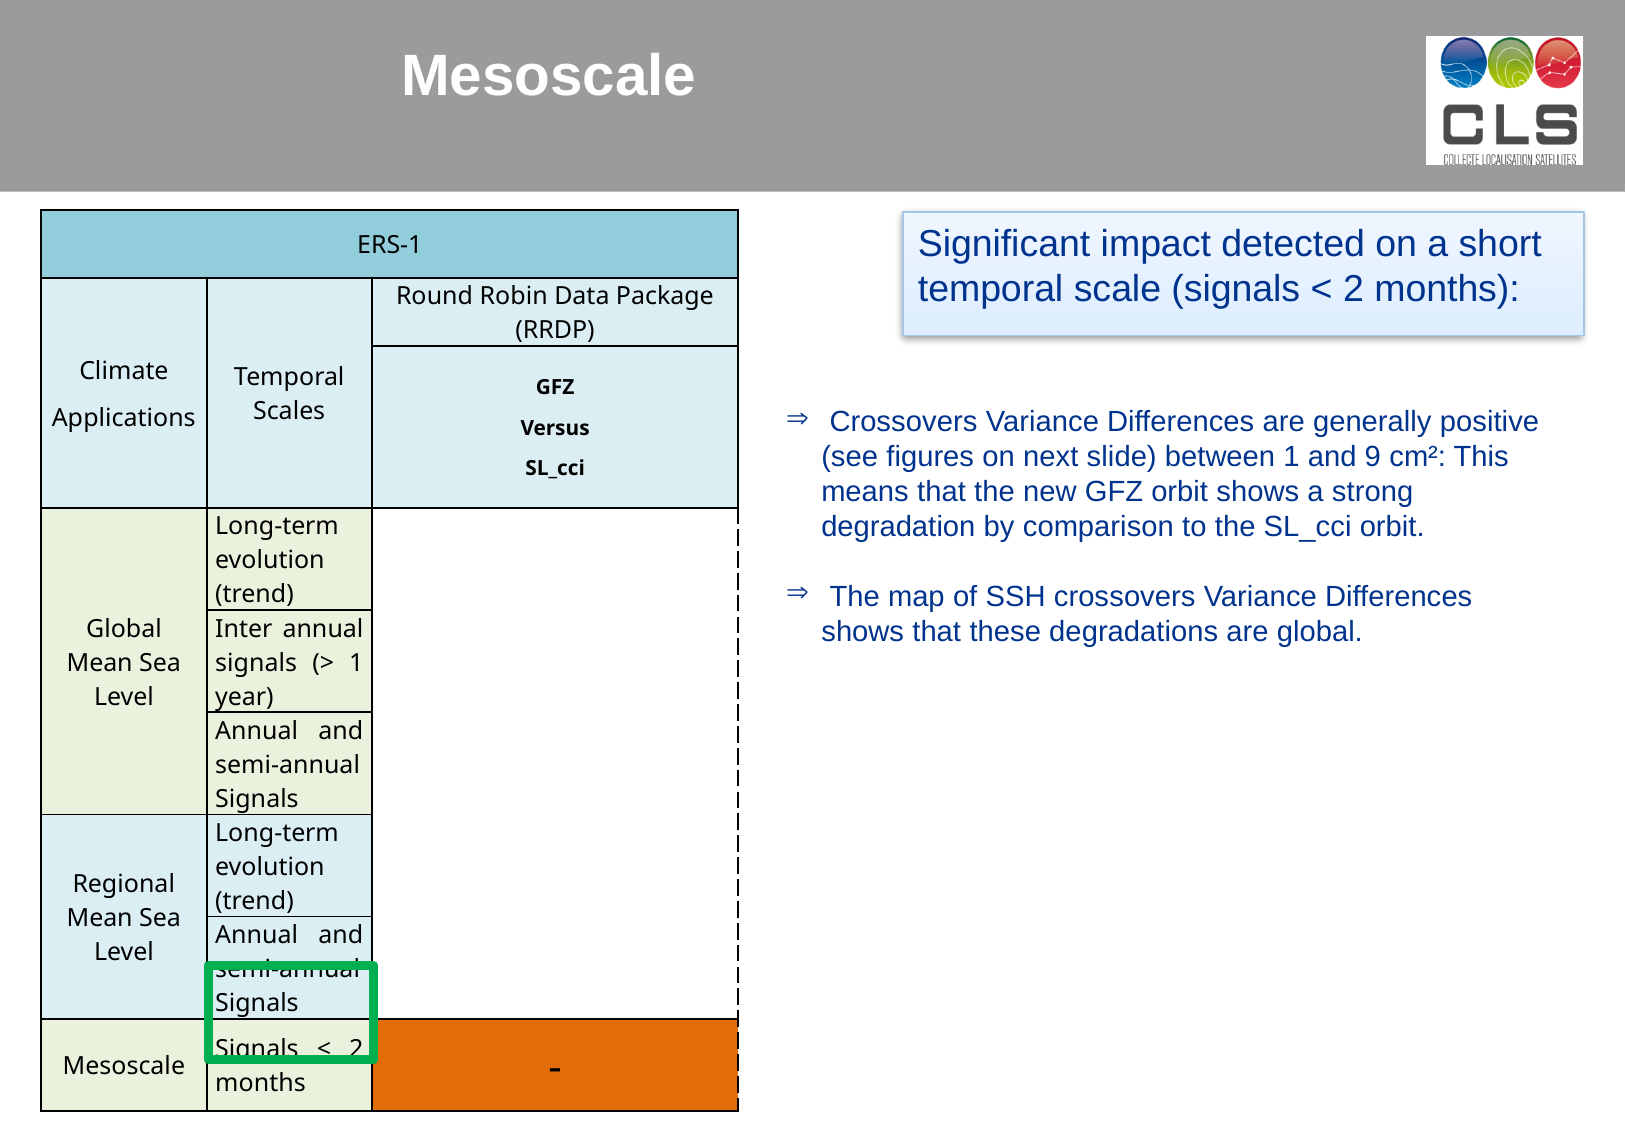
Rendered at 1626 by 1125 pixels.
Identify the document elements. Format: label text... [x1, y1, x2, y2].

text_box Crossovers Variance Differences are generally positive (see figures on next slide) between 1 and 9 cm²: This means that the new GFZ orbit shows a strong degradation by comparison to the SL_cci orbit. The map of SSH crossovers Variance Differences shows that these degradations are global. [771, 325, 1560, 655]
table_cell Inter annual signals (> 1 year) [208, 611, 371, 711]
table_cell Temporal Scales [208, 279, 371, 507]
table_cell Annual and semi-annual Signals [208, 713, 371, 814]
text_box [206, 963, 376, 1062]
table_cell GFZ Versus SL_cci [373, 347, 737, 507]
table_header ERS-1 [42, 211, 737, 277]
table_cell Long-term evolution (trend) [208, 509, 371, 609]
picture [1426, 36, 1583, 165]
table_cell Global Mean Sea Level [42, 509, 206, 814]
table_cell Climate Applications [42, 279, 206, 507]
table_cell [373, 509, 738, 1018]
table_cell Mesoscale [42, 1020, 206, 1110]
table_cell Long-term evolution (trend) [208, 815, 371, 916]
table_cell Round Robin Data Package (RRDP) [373, 279, 737, 345]
table_cell Annual and semi-annual Signals [208, 917, 371, 963]
table_cell Signals < 2 months [208, 1062, 371, 1110]
text_box Mesoscale [386, 40, 1162, 119]
table_cell - [373, 1020, 738, 1110]
table_cell Regional Mean Sea Level [42, 815, 206, 1018]
text_box Significant impact detected on a short temporal scale (signals < 2 months): [902, 211, 1585, 336]
